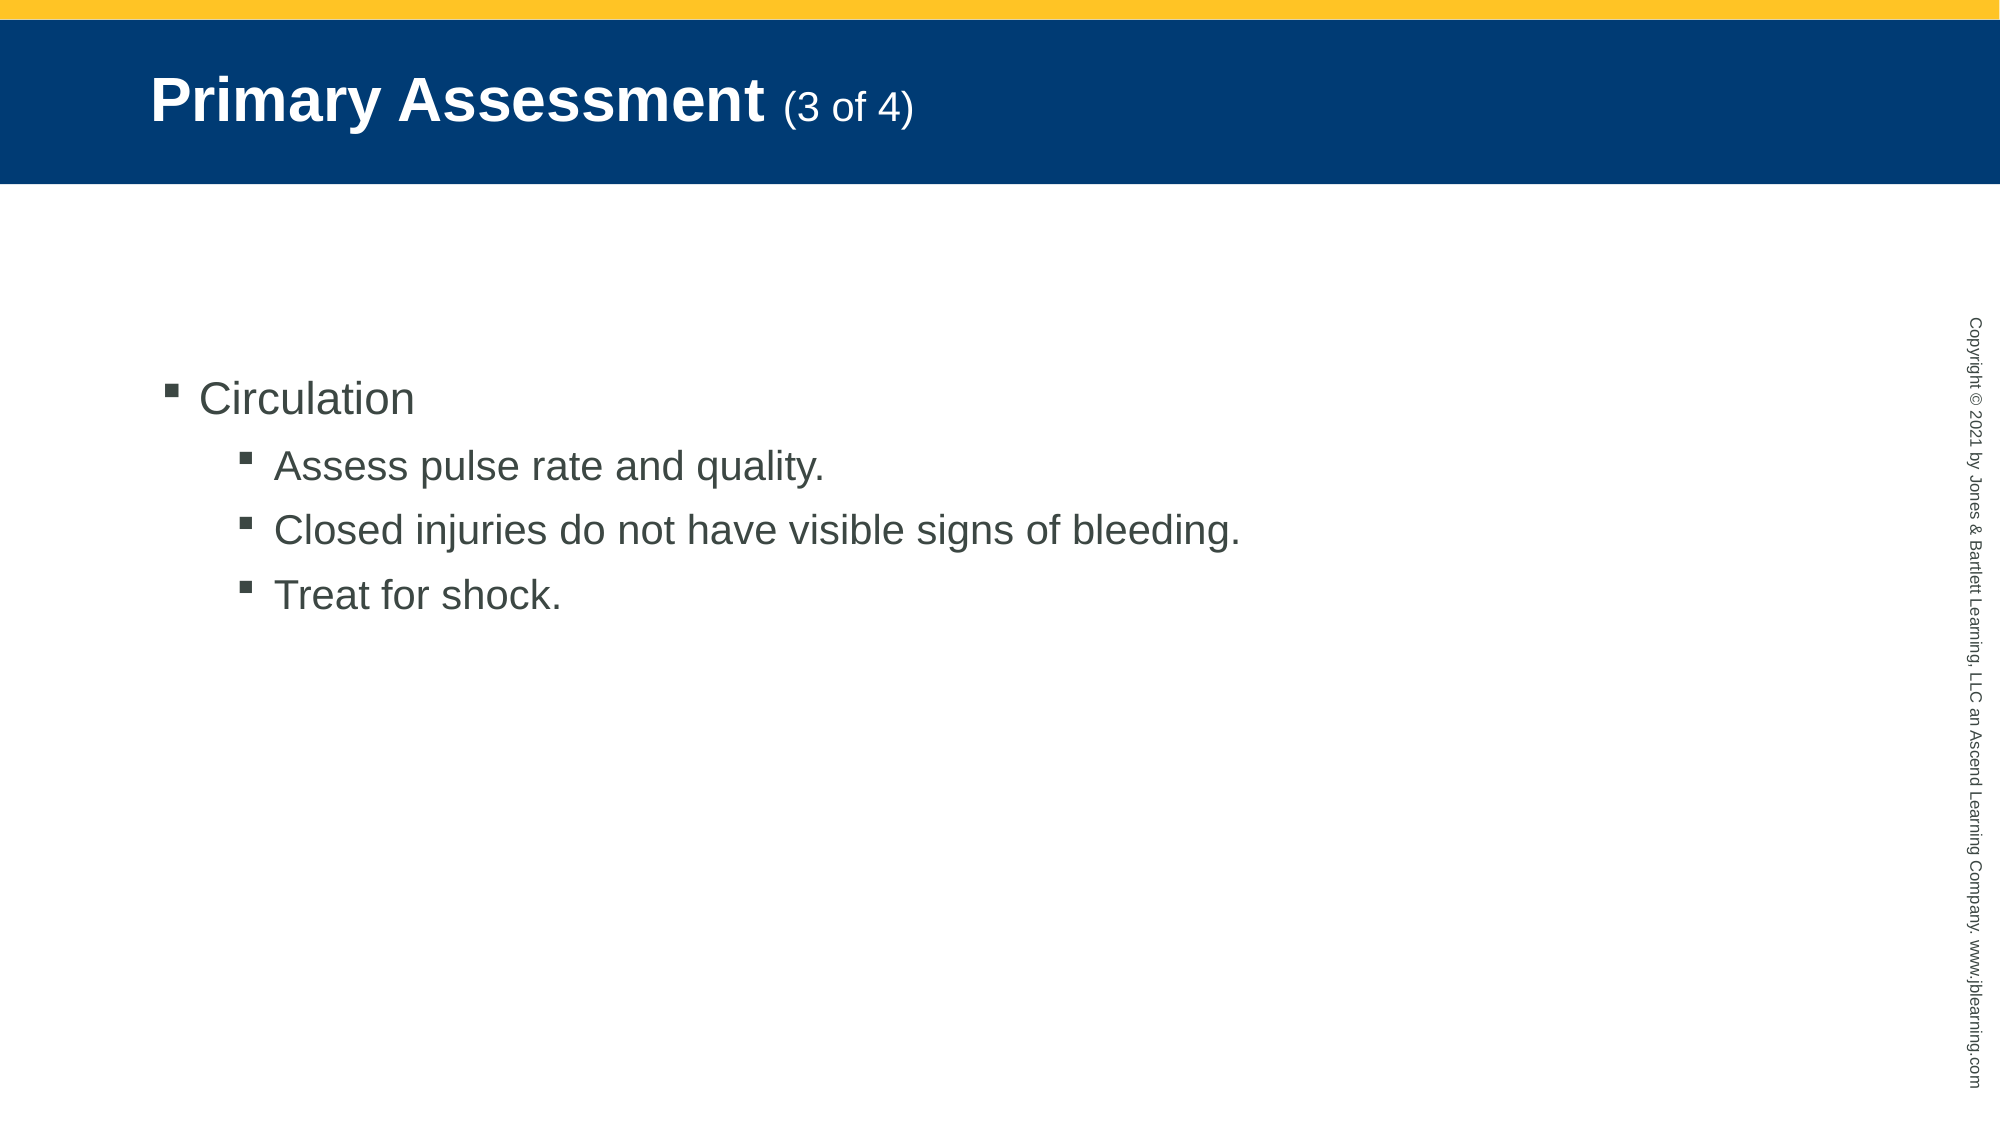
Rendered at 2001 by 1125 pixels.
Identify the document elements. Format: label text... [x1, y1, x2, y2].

title Primary Assessment (3 of 4) [0, 19, 2000, 185]
list Circulation Assess pulse rate and quality. Closed injuries do not have visible signs of bleeding. Treat for shock. [146, 361, 1859, 1016]
